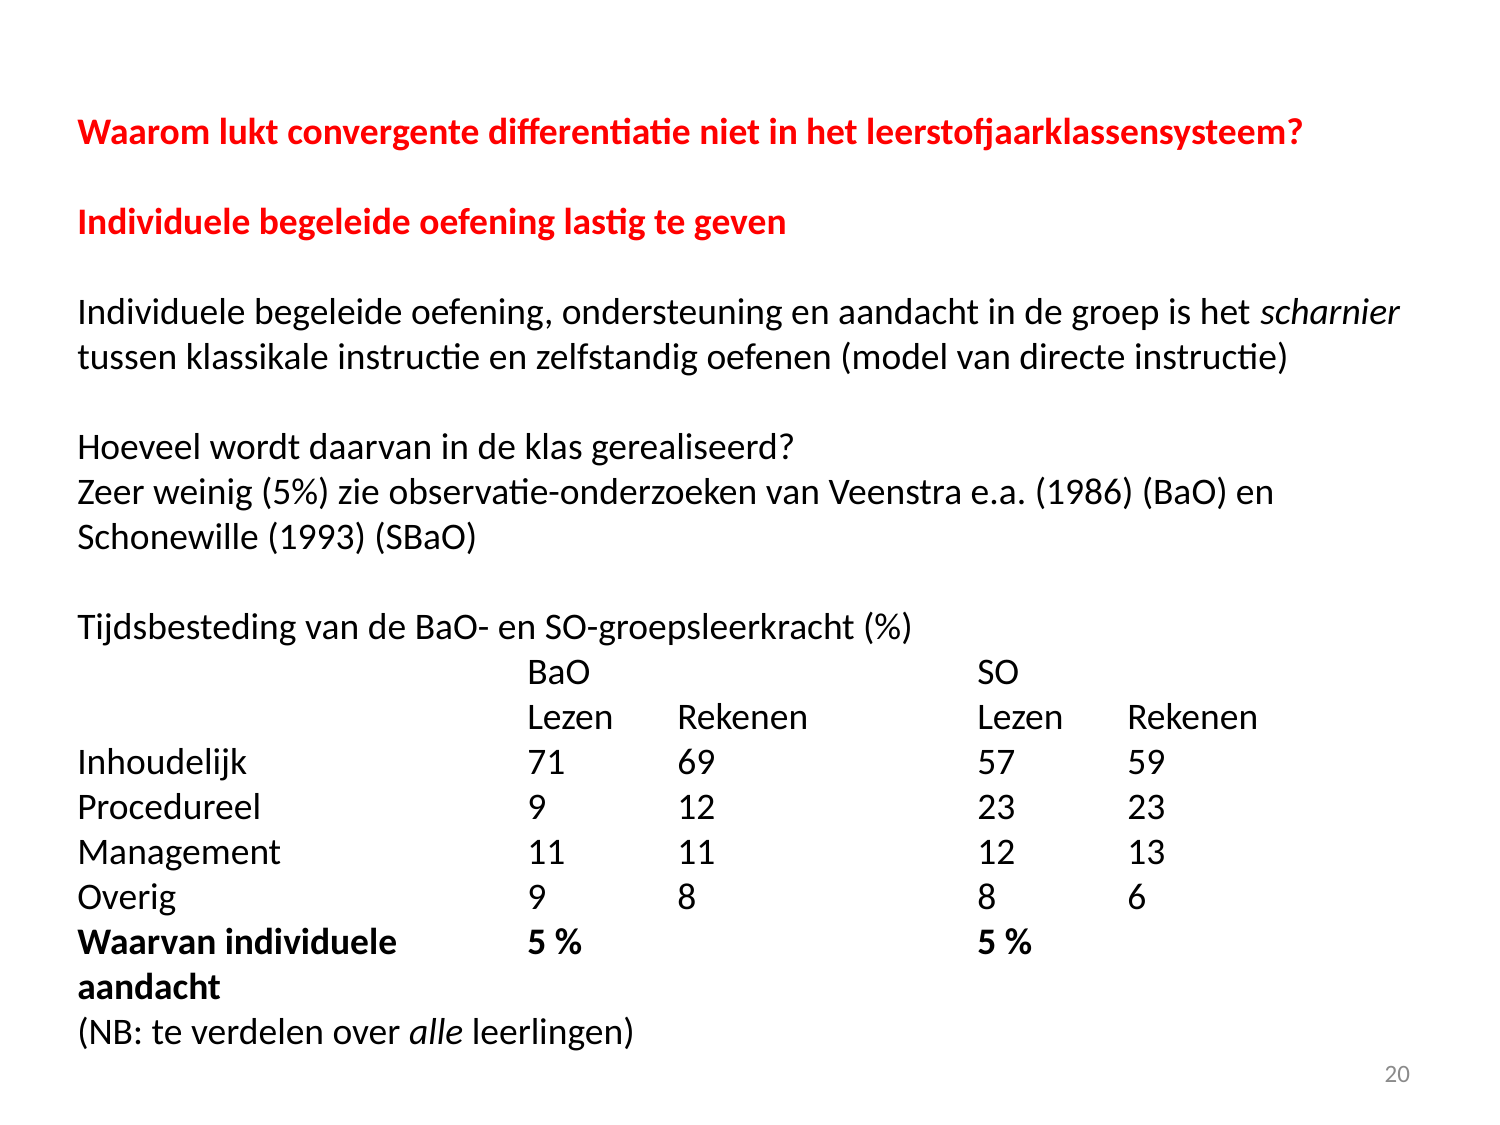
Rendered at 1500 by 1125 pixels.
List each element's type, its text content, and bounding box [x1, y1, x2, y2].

slide_number 20 [1074, 1042, 1425, 1103]
text_box Waarom lukt convergente differentiatie niet in het leerstofjaarklassensysteem? Individuele begeleide oefening lastig te geven Individuele begeleide oefening, ondersteuning en aandacht in de groep is het scharnier tussen klassikale instructie en zelfstandig oefenen (model van directe instructie) Hoeveel wordt daarvan in de klas gerealiseerd? Zeer weinig (5%) zie observatie-onderzoeken van Veenstra e.a. (1986) (BaO) en Schonewille (1993) (SBaO) Tijdsbesteding van de BaO- en SO-groepsleerkracht (%) BaO SO Lezen Rekenen Lezen Rekenen Inhoudelijk 71 69 57 59 Procedureel 9 12 23 23 Management 11 11 12 13 Overig 9 8 8 6 Waarvan individuele 5 % 5 % aandacht (NB: te verdelen over alle leerlingen) [62, 99, 1450, 1060]
